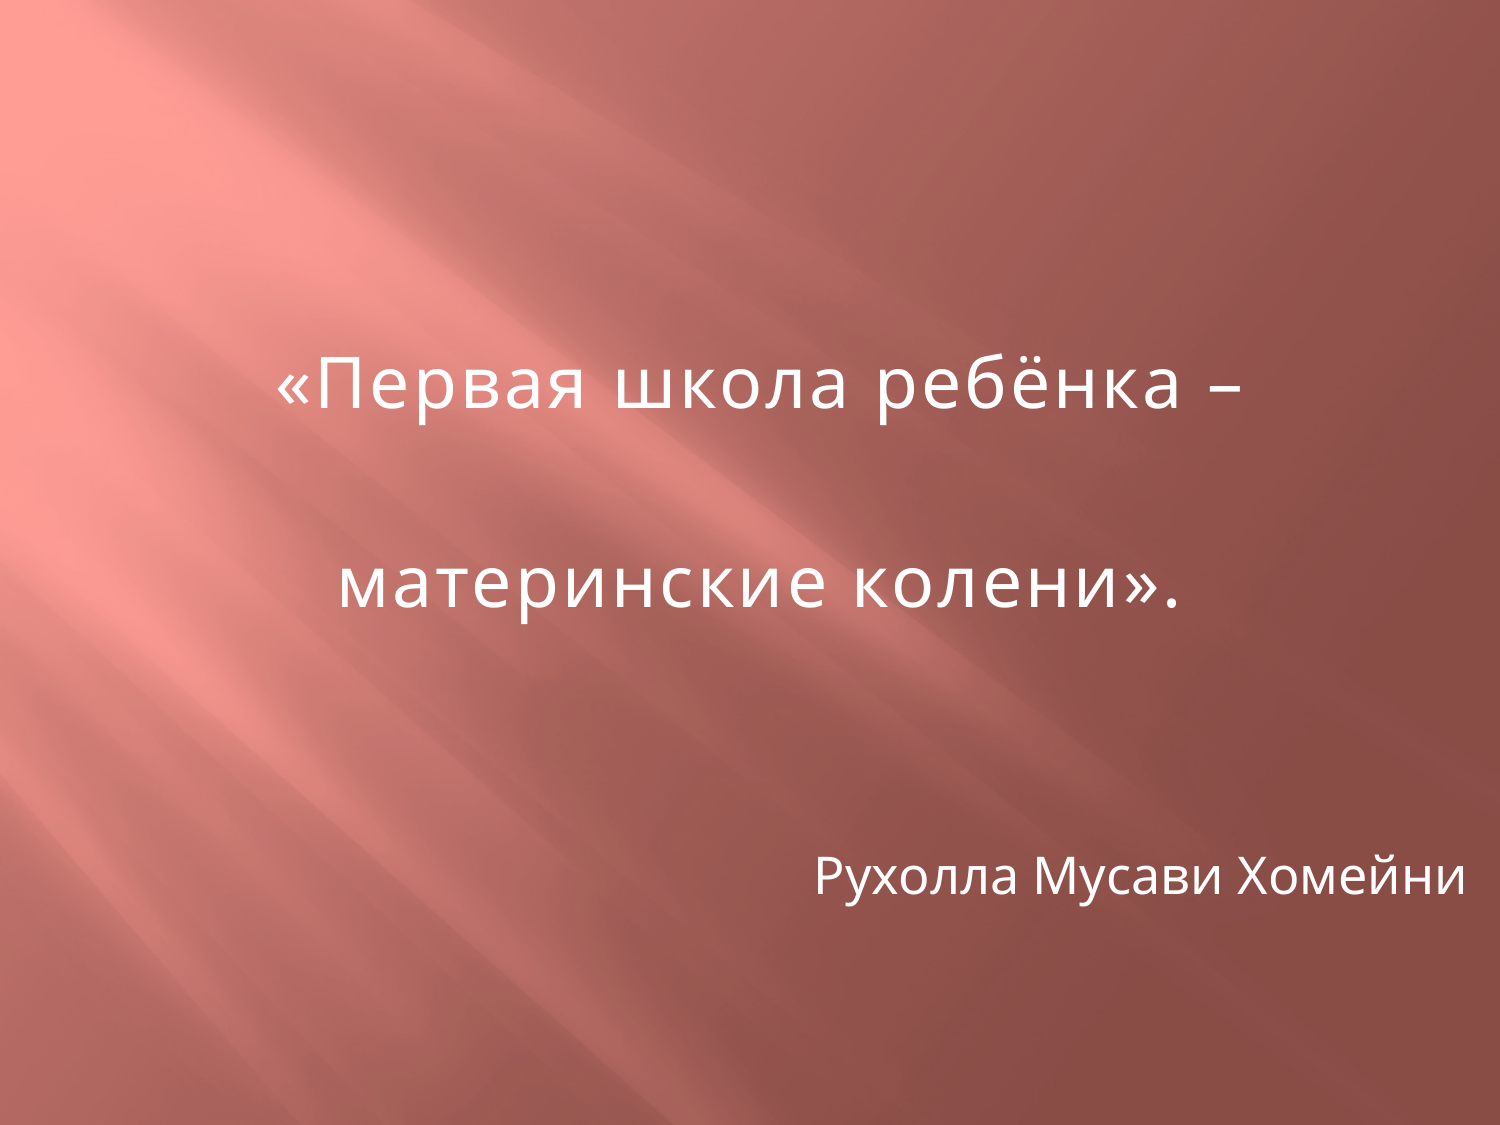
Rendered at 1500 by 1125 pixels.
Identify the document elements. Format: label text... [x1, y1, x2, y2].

list «Первая школа ребёнка – материнские колени». Рухолла Мусави Хомейни [17, 149, 1483, 922]
